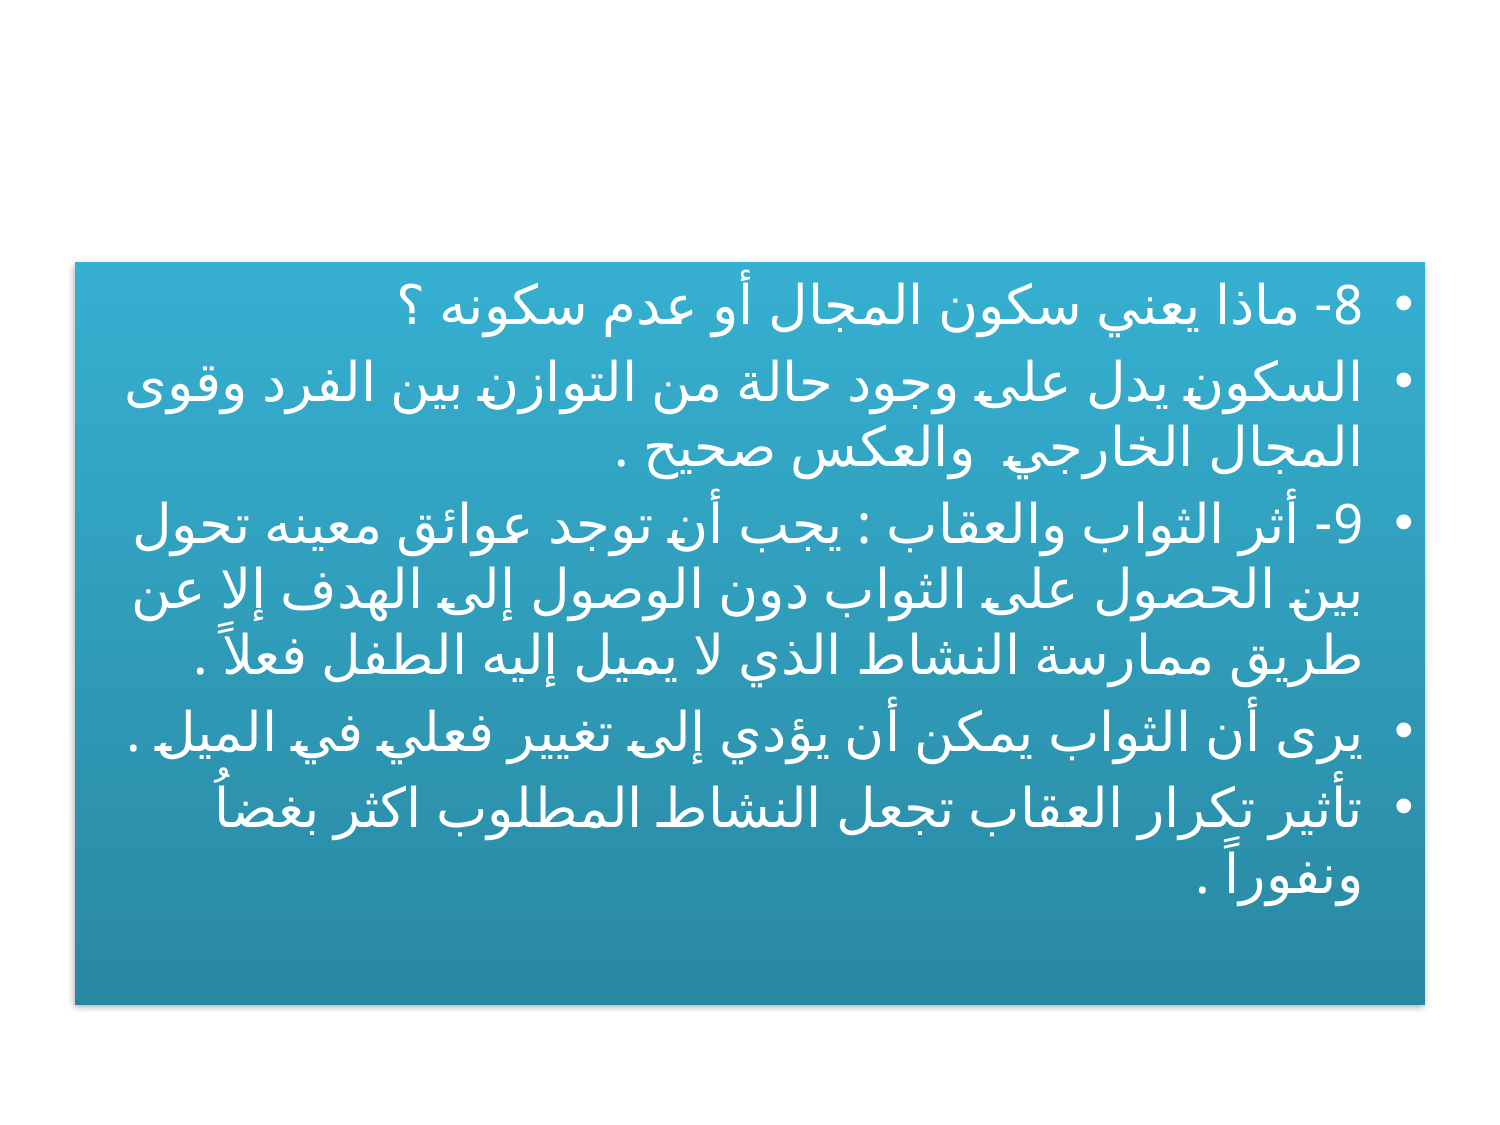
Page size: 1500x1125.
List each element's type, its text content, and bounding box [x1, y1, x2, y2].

list 8- ماذا يعني سكون المجال أو عدم سكونه ؟ السكون يدل على وجود حالة من التوازن بين الفرد وقوى المجال الخارجي والعكس صحيح . 9- أثر الثواب والعقاب : يجب أن توجد عوائق معينه تحول بين الحصول على الثواب دون الوصول إلى الهدف إلا عن طريق ممارسة النشاط الذي لا يميل إليه الطفل فعلاً . يرى أن الثواب يمكن أن يؤدي إلى تغيير فعلي في الميل . تأثير تكرار العقاب تجعل النشاط المطلوب اكثر بغضاُ ونفوراً . [75, 262, 1425, 1005]
